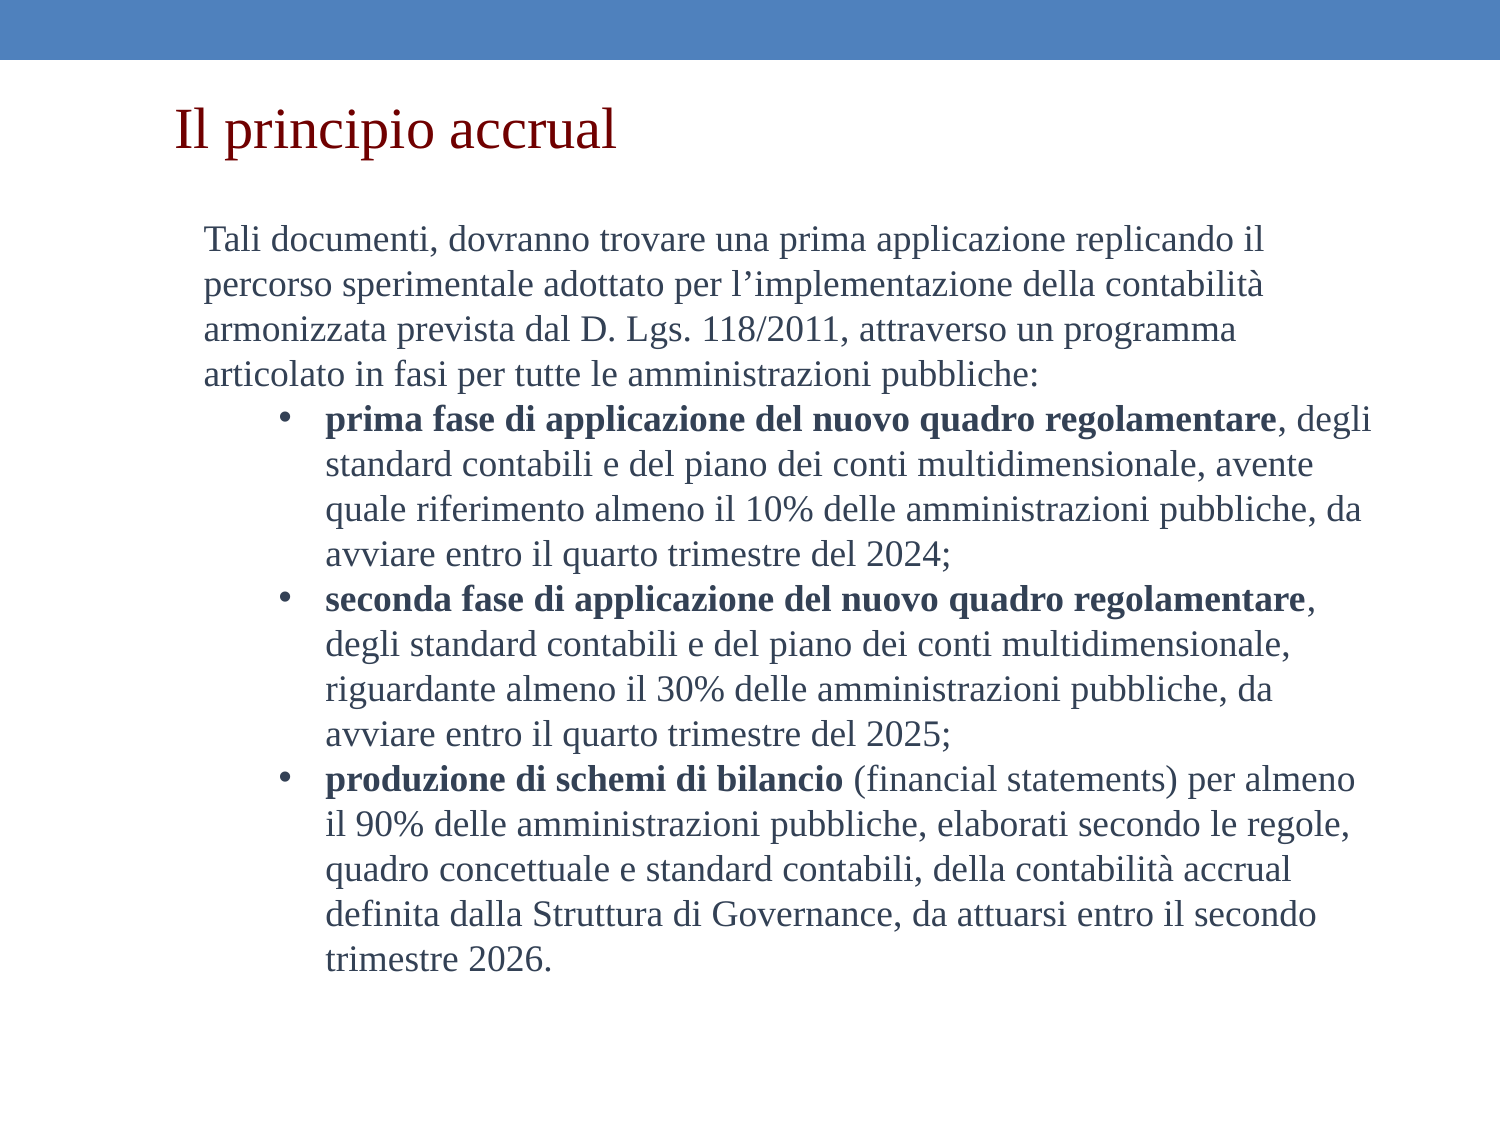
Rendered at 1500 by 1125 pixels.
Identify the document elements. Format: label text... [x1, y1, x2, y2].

text_box Tali documenti, dovranno trovare una prima applicazione replicando il percorso sperimentale adottato per l’implementazione della contabilità armonizzata prevista dal D. Lgs. 118/2011, attraverso un programma articolato in fasi per tutte le amministrazioni pubbliche: prima fase di applicazione del nuovo quadro regolamentare, degli standard contabili e del piano dei conti multidimensionale, avente quale riferimento almeno il 10% delle amministrazioni pubbliche, da avviare entro il quarto trimestre del 2024; seconda fase di applicazione del nuovo quadro regolamentare, degli standard contabili e del piano dei conti multidimensionale, riguardante almeno il 30% delle amministrazioni pubbliche, da avviare entro il quarto trimestre del 2025; produzione di schemi di bilancio (financial statements) per almeno il 90% delle amministrazioni pubbliche, elaborati secondo le regole, quadro concettuale e standard contabili, della contabilità accrual definita dalla Struttura di Governance, da attuarsi entro il secondo trimestre 2026. [188, 206, 1394, 1047]
text_box Il principio accrual [159, 19, 1424, 161]
